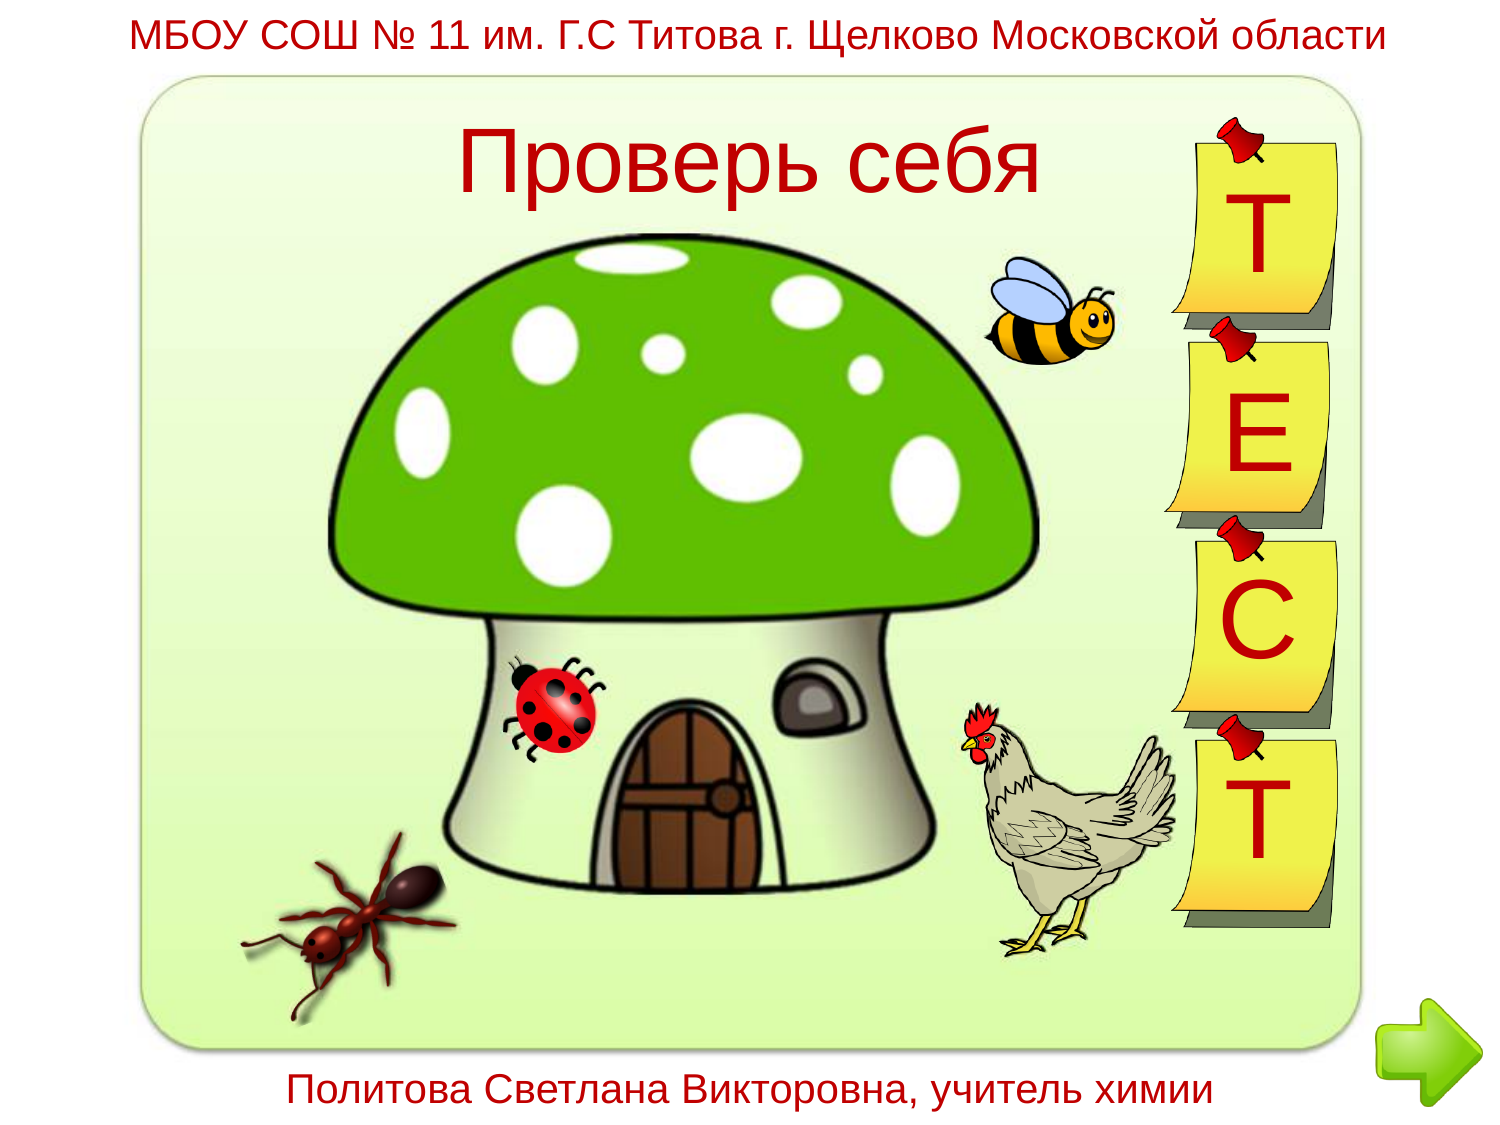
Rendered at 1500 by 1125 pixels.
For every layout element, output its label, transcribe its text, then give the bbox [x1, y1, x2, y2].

text_box Проверь себя [439, 93, 1060, 293]
picture [0, 0, 1500, 1125]
text_box МБОУ СОШ № 11 им. Г.С Титова г. Щелково Московской области [111, 0, 1405, 48]
text_box Политова Светлана Викторовна, учитель химии [111, 1054, 1370, 1103]
